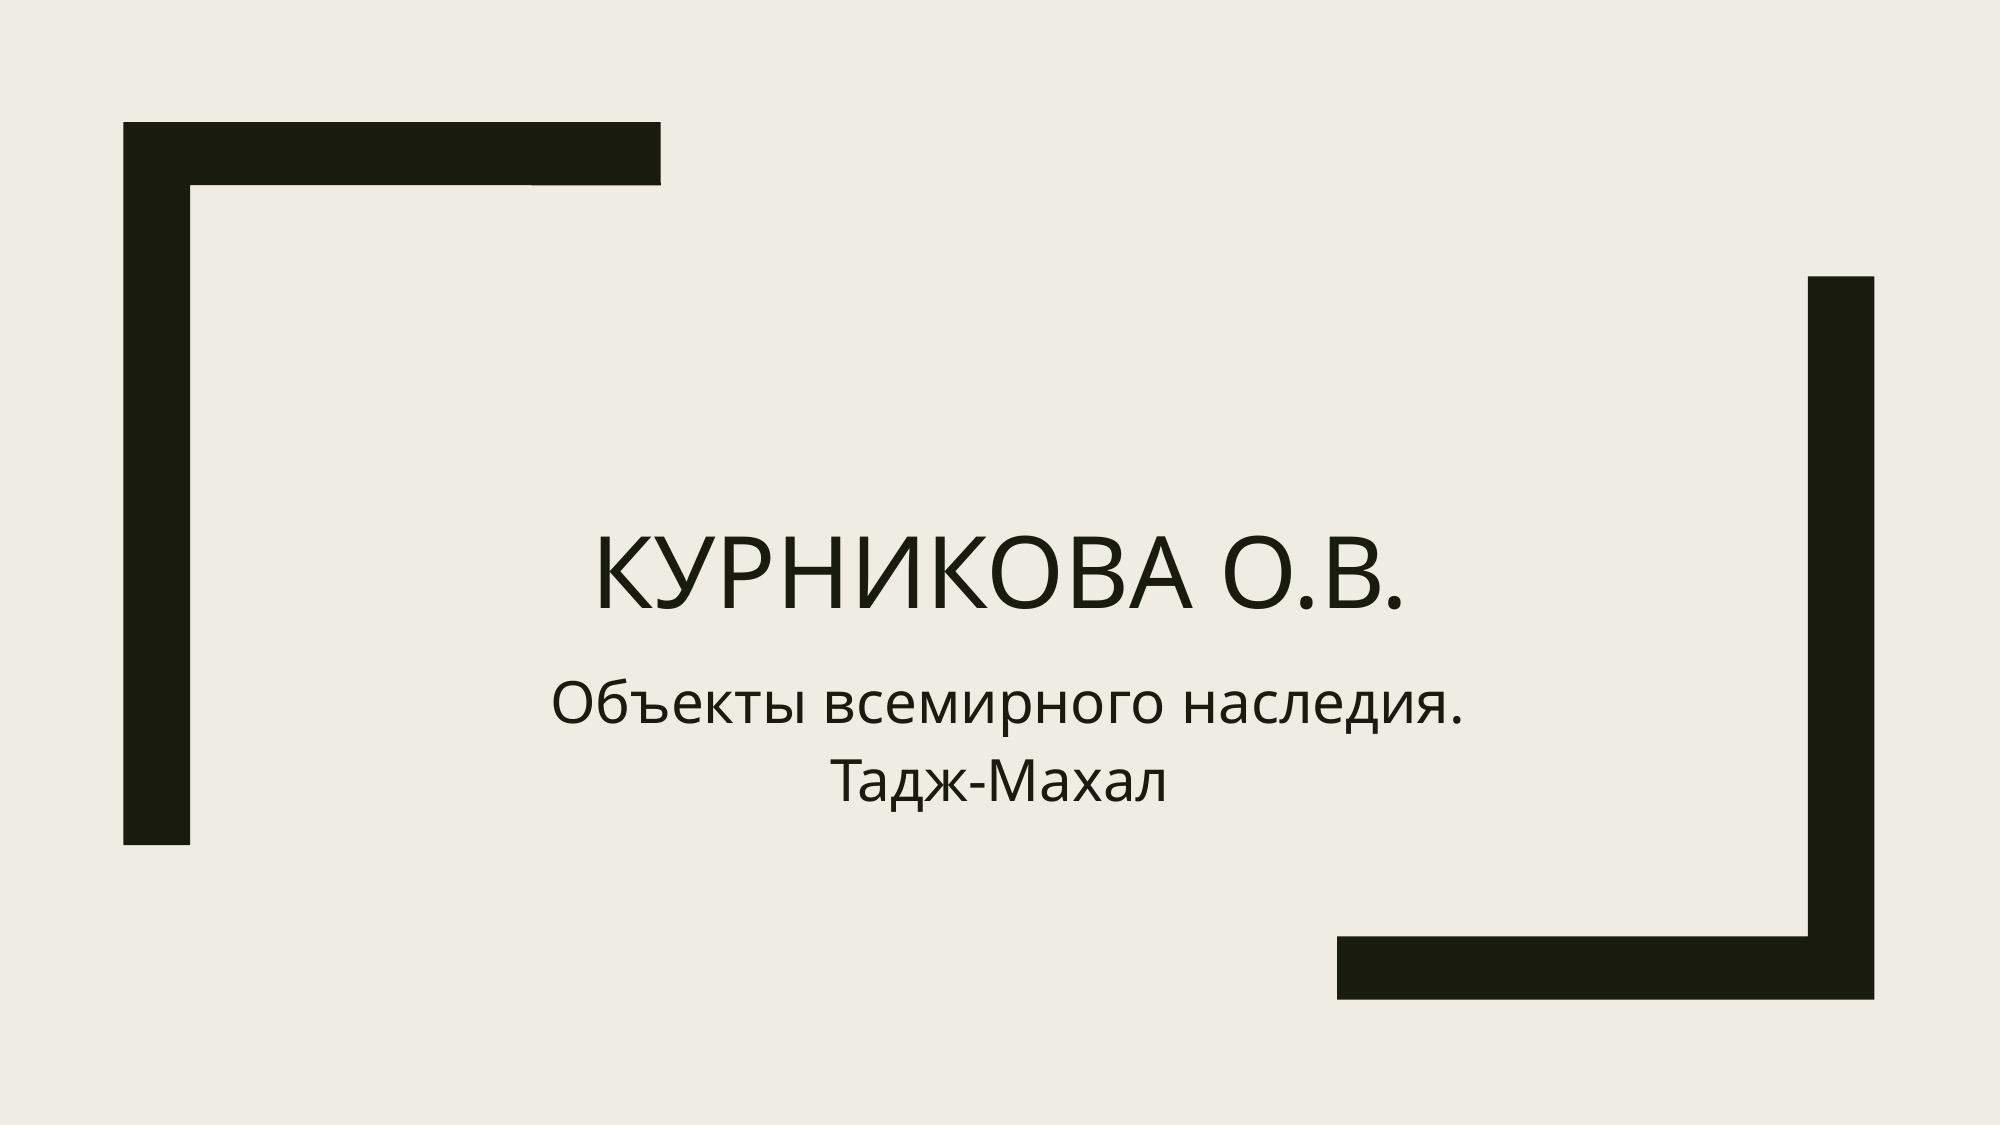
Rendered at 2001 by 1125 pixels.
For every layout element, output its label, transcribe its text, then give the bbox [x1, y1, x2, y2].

subtitle Объекты всемирного наследия. Тадж-Махал [439, 649, 1561, 828]
title Курникова О.В. [314, 293, 1686, 638]
